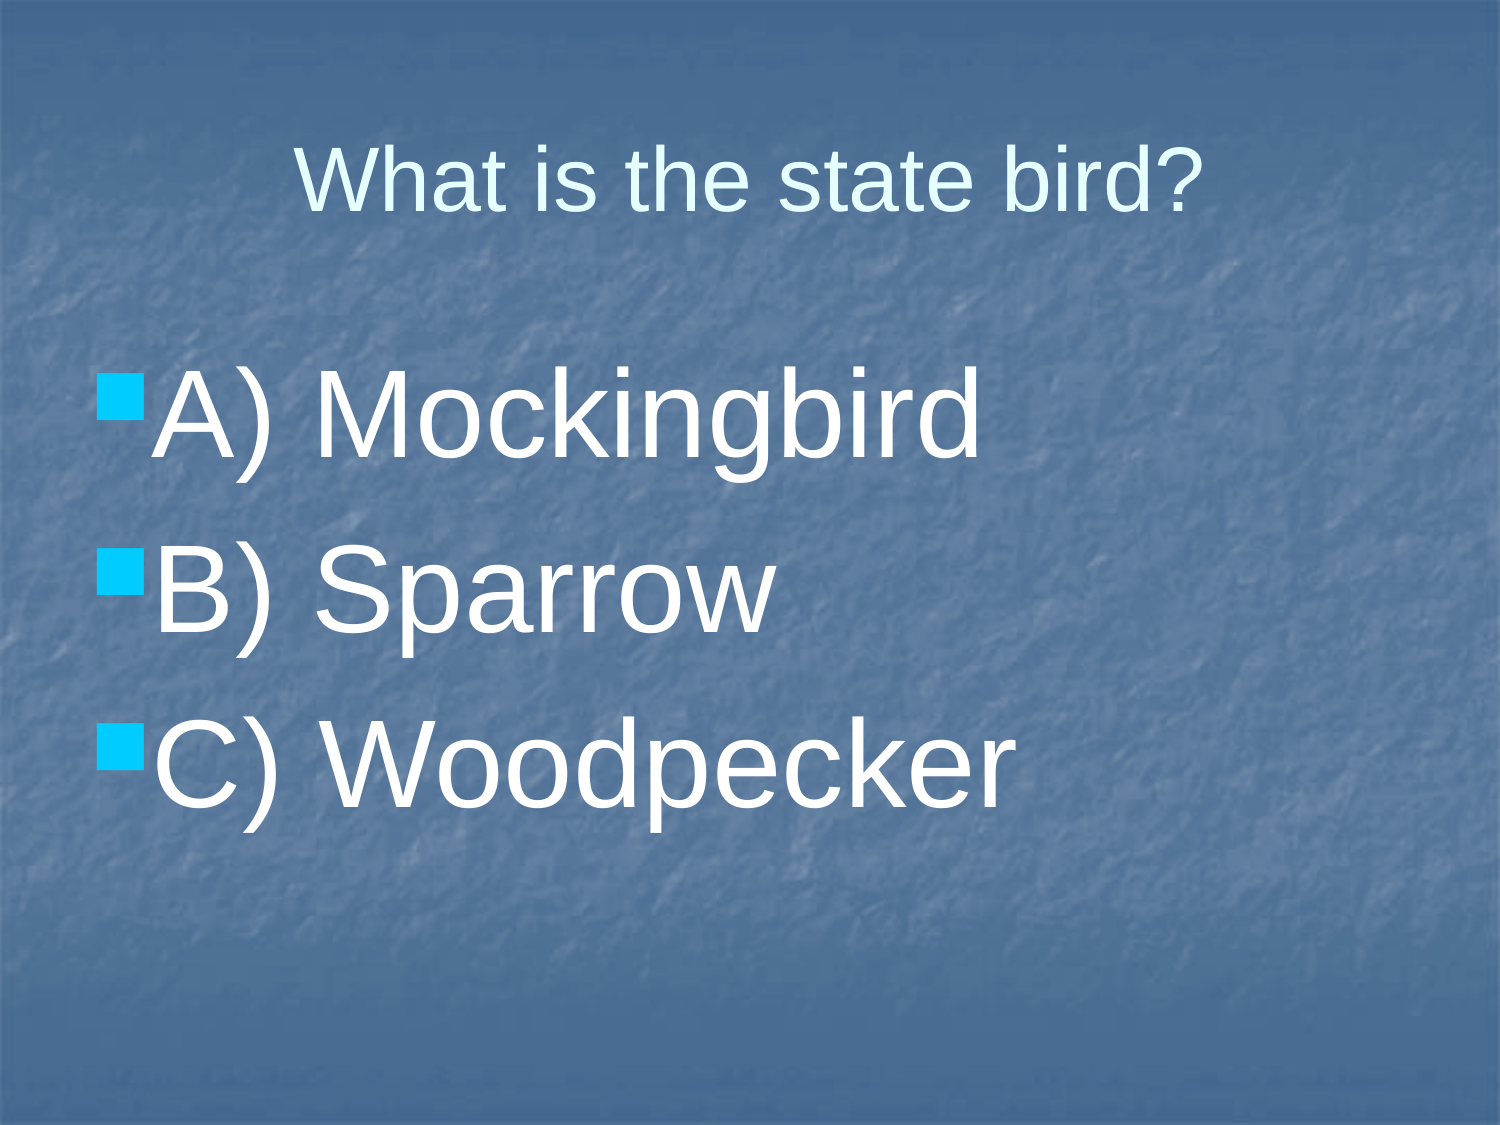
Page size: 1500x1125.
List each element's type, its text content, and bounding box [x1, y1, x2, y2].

list A) Mockingbird B) Sparrow C) Woodpecker [74, 324, 1426, 1001]
title What is the state bird? [74, 62, 1426, 288]
